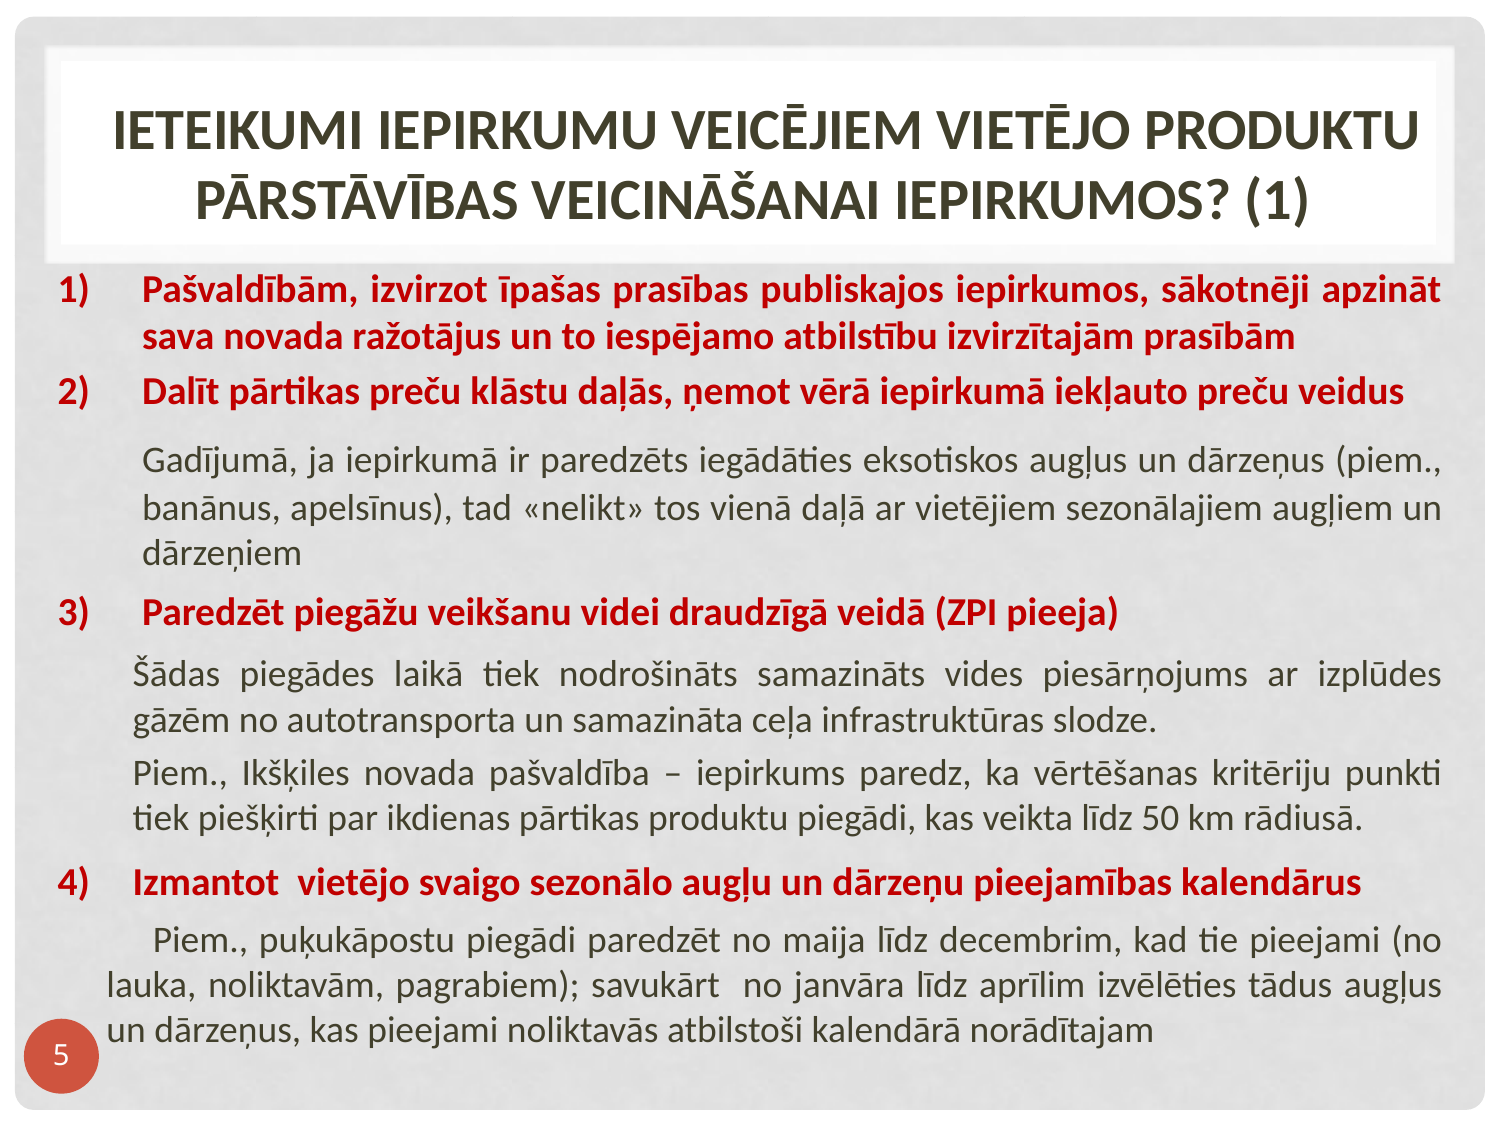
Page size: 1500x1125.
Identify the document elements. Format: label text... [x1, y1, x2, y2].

text_box 5 [23, 1018, 99, 1094]
title ieteikumi iepirkumu veicējiem vietējo produktu pārstāvības veicināšanai iepirkumos? (1) [64, 66, 1442, 255]
list Pašvaldībām, izvirzot īpašas prasības publiskajos iepirkumos, sākotnēji apzināt sava novada ražotājus un to iespējamo atbilstību izvirzītajām prasībām Dalīt pārtikas preču klāstu daļās, ņemot vērā iepirkumā iekļauto preču veidus Gadījumā, ja iepirkumā ir paredzēts iegādāties eksotiskos augļus un dārzeņus (piem., banānus, apelsīnus), tad «nelikt» tos vienā daļā ar vietējiem sezonālajiem augļiem un dārzeņiem 3) Paredzēt piegāžu veikšanu videi draudzīgā veidā (ZPI pieeja) Šādas piegādes laikā tiek nodrošināts samazināts vides piesārņojums ar izplūdes gāzēm no autotransporta un samazināta ceļa infrastruktūras slodze. Piem., Ikšķiles novada pašvaldība – iepirkums paredz, ka vērtēšanas kritēriju punkti tiek piešķirti par ikdienas pārtikas produktu piegādi, kas veikta līdz 50 km rādiusā. 4) Izmantot vietējo svaigo sezonālo augļu un dārzeņu pieejamības kalendārus Piem., puķukāpostu piegādi paredzēt no maija līdz decembrim, kad tie pieejami (no lauka, noliktavām, pagrabiem); savukārt no janvāra līdz aprīlim izvēlēties tādus augļus un dārzeņus, kas pieejami noliktavās atbilstoši kalendārā norādītajam [23, 255, 1459, 1094]
